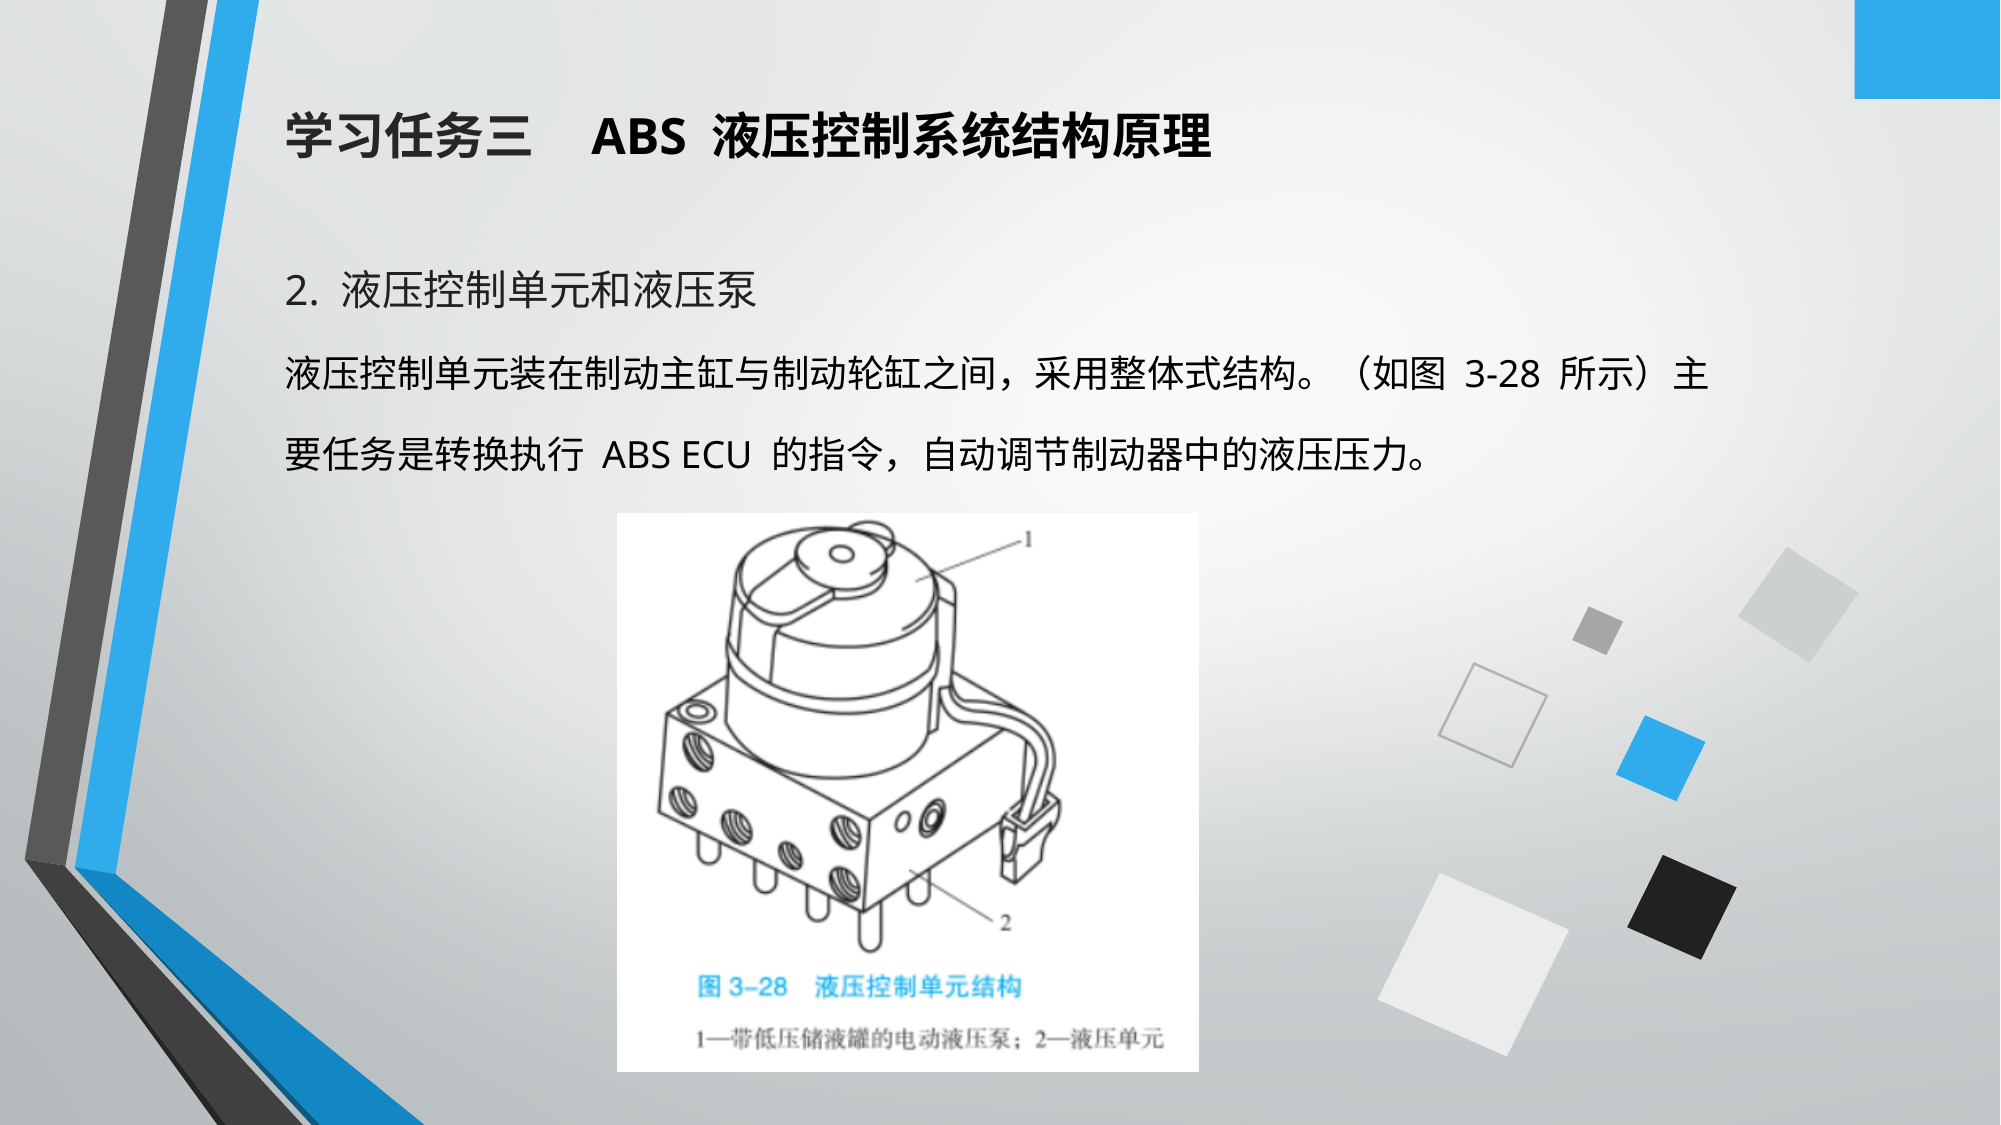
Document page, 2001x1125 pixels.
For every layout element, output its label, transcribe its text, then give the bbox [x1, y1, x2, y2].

text_box 学习任务三 ABS 液压控制系统结构原理 [269, 85, 1981, 217]
picture [617, 513, 1200, 1072]
text_box [1853, 0, 2000, 100]
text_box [1424, 468, 1804, 1112]
text_box 2. 液压控制单元和液压泵 液压控制单元装在制动主缸与制动轮缸之间，采用整体式结构。（如图 3-28 所示）主要任务是转换执行 ABS ECU 的指令，自动调节制动器中的液压压力。 [269, 217, 1728, 873]
